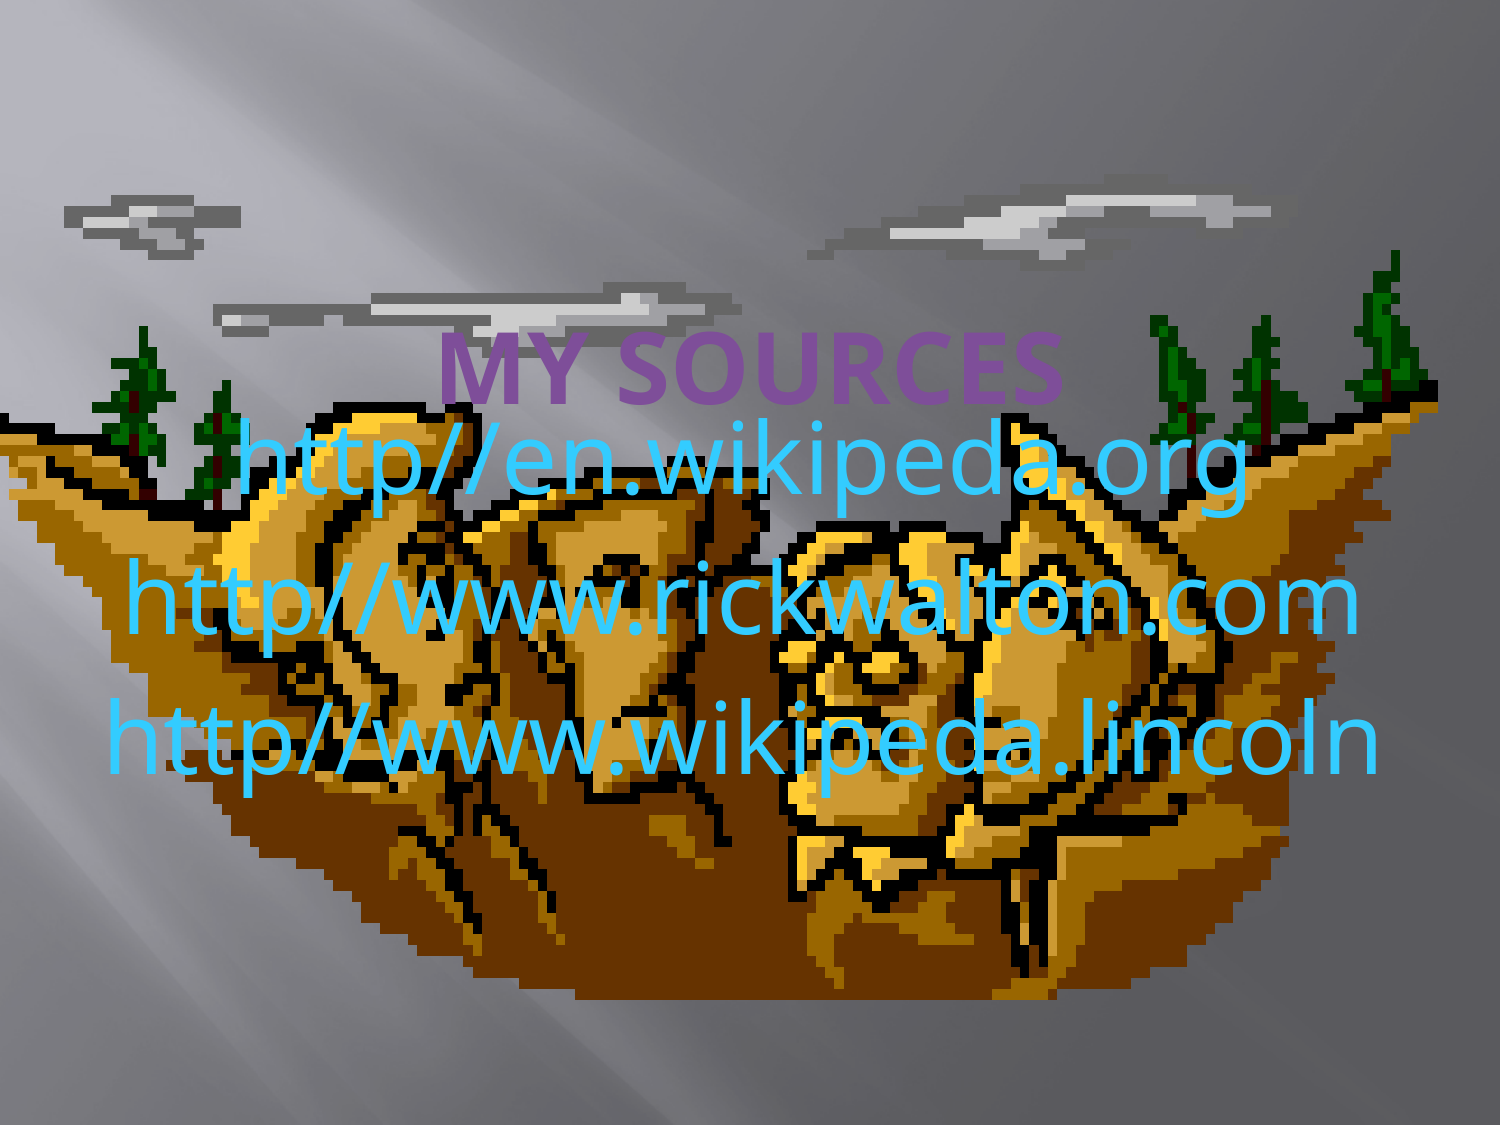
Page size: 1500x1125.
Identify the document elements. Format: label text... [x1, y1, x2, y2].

picture [0, 174, 1438, 1001]
title My sources [112, 112, 1388, 174]
subtitle http//en.wikipeda.org http//www.rickwalton.com http//www.wikipeda.lincoln [50, 1045, 1438, 1050]
